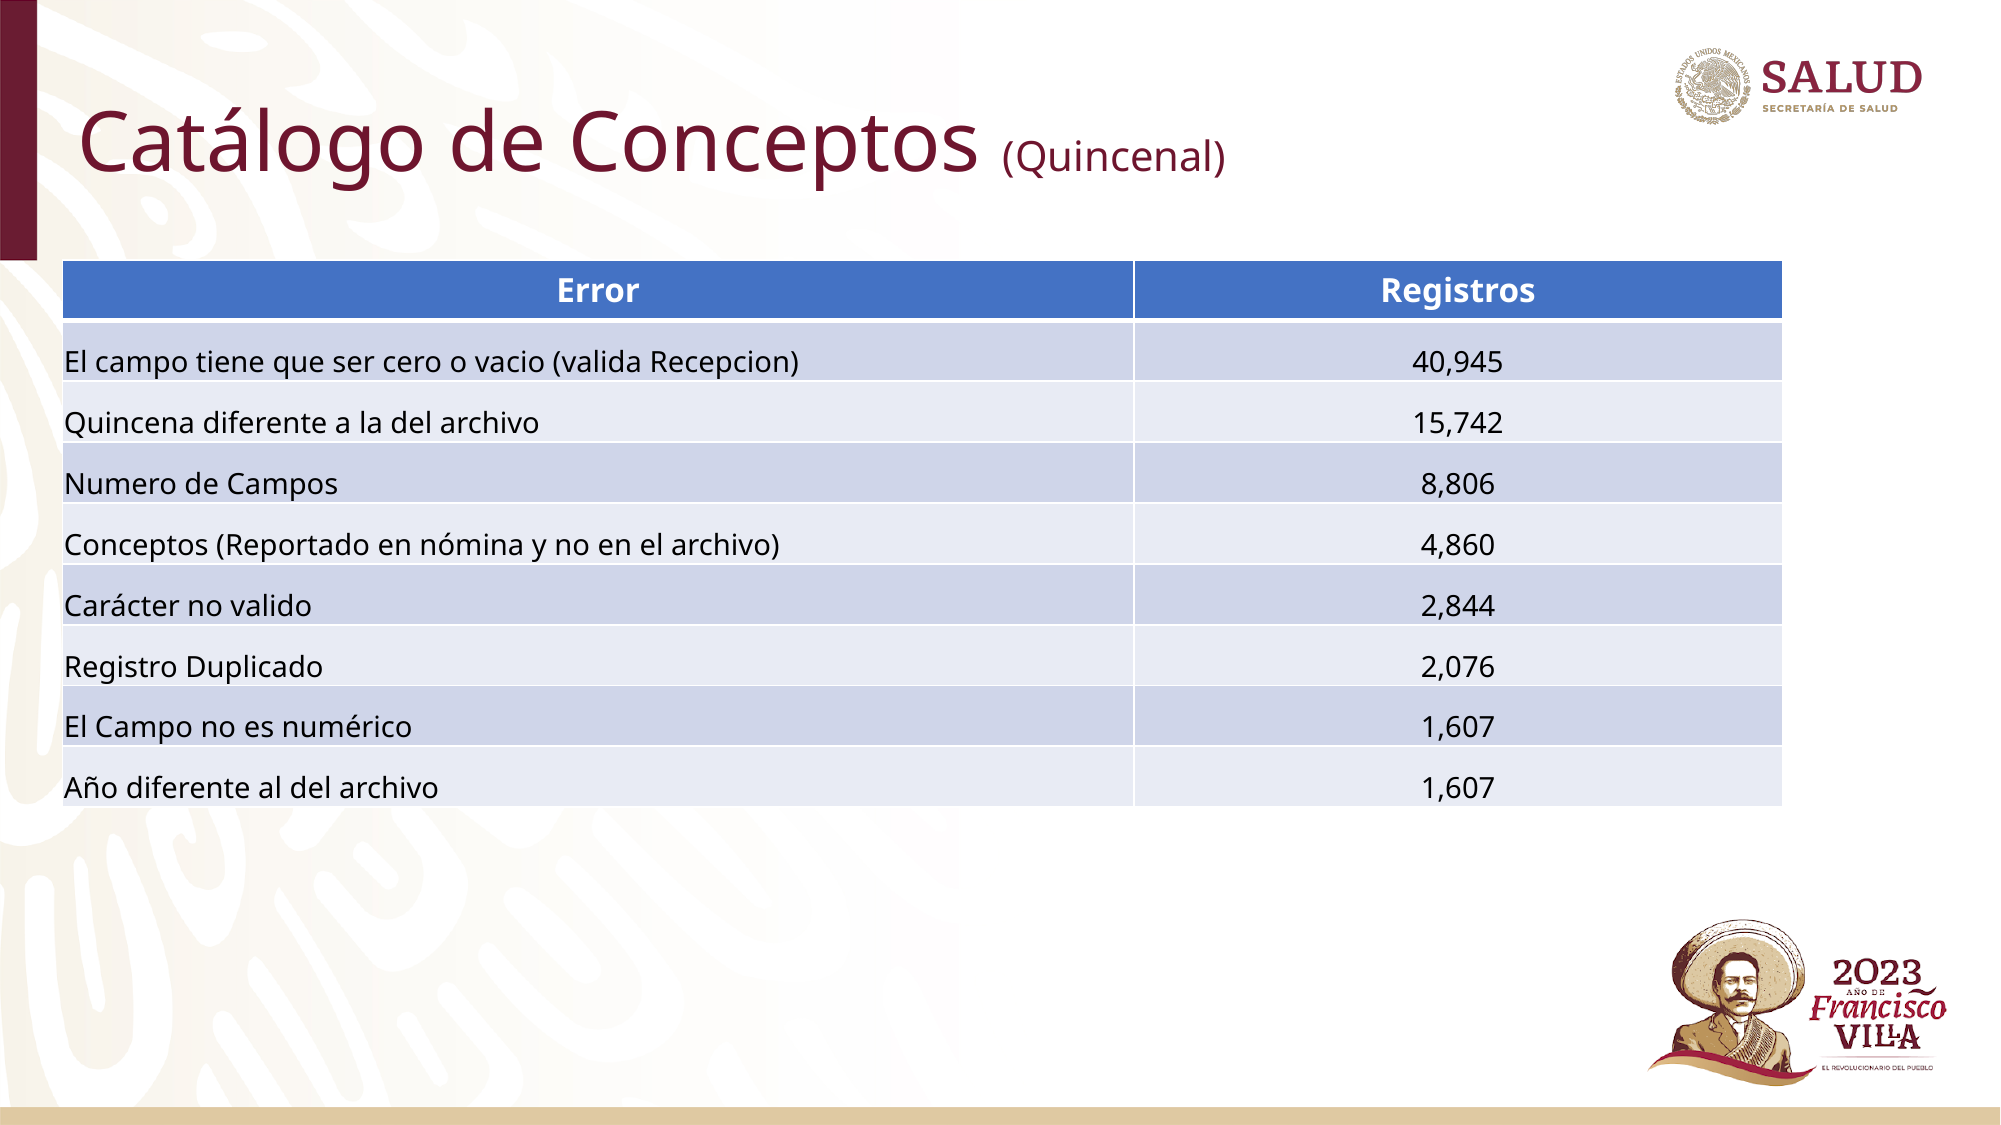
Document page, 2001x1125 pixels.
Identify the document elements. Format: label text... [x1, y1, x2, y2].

table_cell Conceptos (Reportado en nómina y no en el archivo) [63, 504, 1133, 563]
table_cell El campo tiene que ser cero o vacio (valida Recepcion) [63, 323, 1133, 380]
table_cell Numero de Campos [63, 443, 1133, 502]
table_cell El Campo no es numérico [63, 686, 1133, 745]
table_cell 1,607 [1135, 686, 1782, 745]
table_cell 2,076 [1135, 626, 1782, 685]
table_cell Quincena diferente a la del archivo [63, 382, 1133, 441]
picture [0, 0, 2001, 1125]
table_cell Registro Duplicado [63, 626, 1133, 685]
table_cell 4,860 [1135, 504, 1782, 563]
table_cell 1,607 [1135, 747, 1782, 806]
table_cell 8,806 [1135, 443, 1782, 502]
table_header Error [63, 261, 1133, 318]
table_cell 40,945 [1135, 323, 1782, 380]
table_header Registros [1135, 261, 1782, 318]
table_cell Carácter no valido [63, 565, 1133, 624]
table_cell Año diferente al del archivo [63, 747, 1133, 806]
table_cell 2,844 [1135, 565, 1782, 624]
table_cell 15,742 [1135, 382, 1782, 441]
title Catálogo de Conceptos (Quincenal) [62, 92, 1937, 196]
